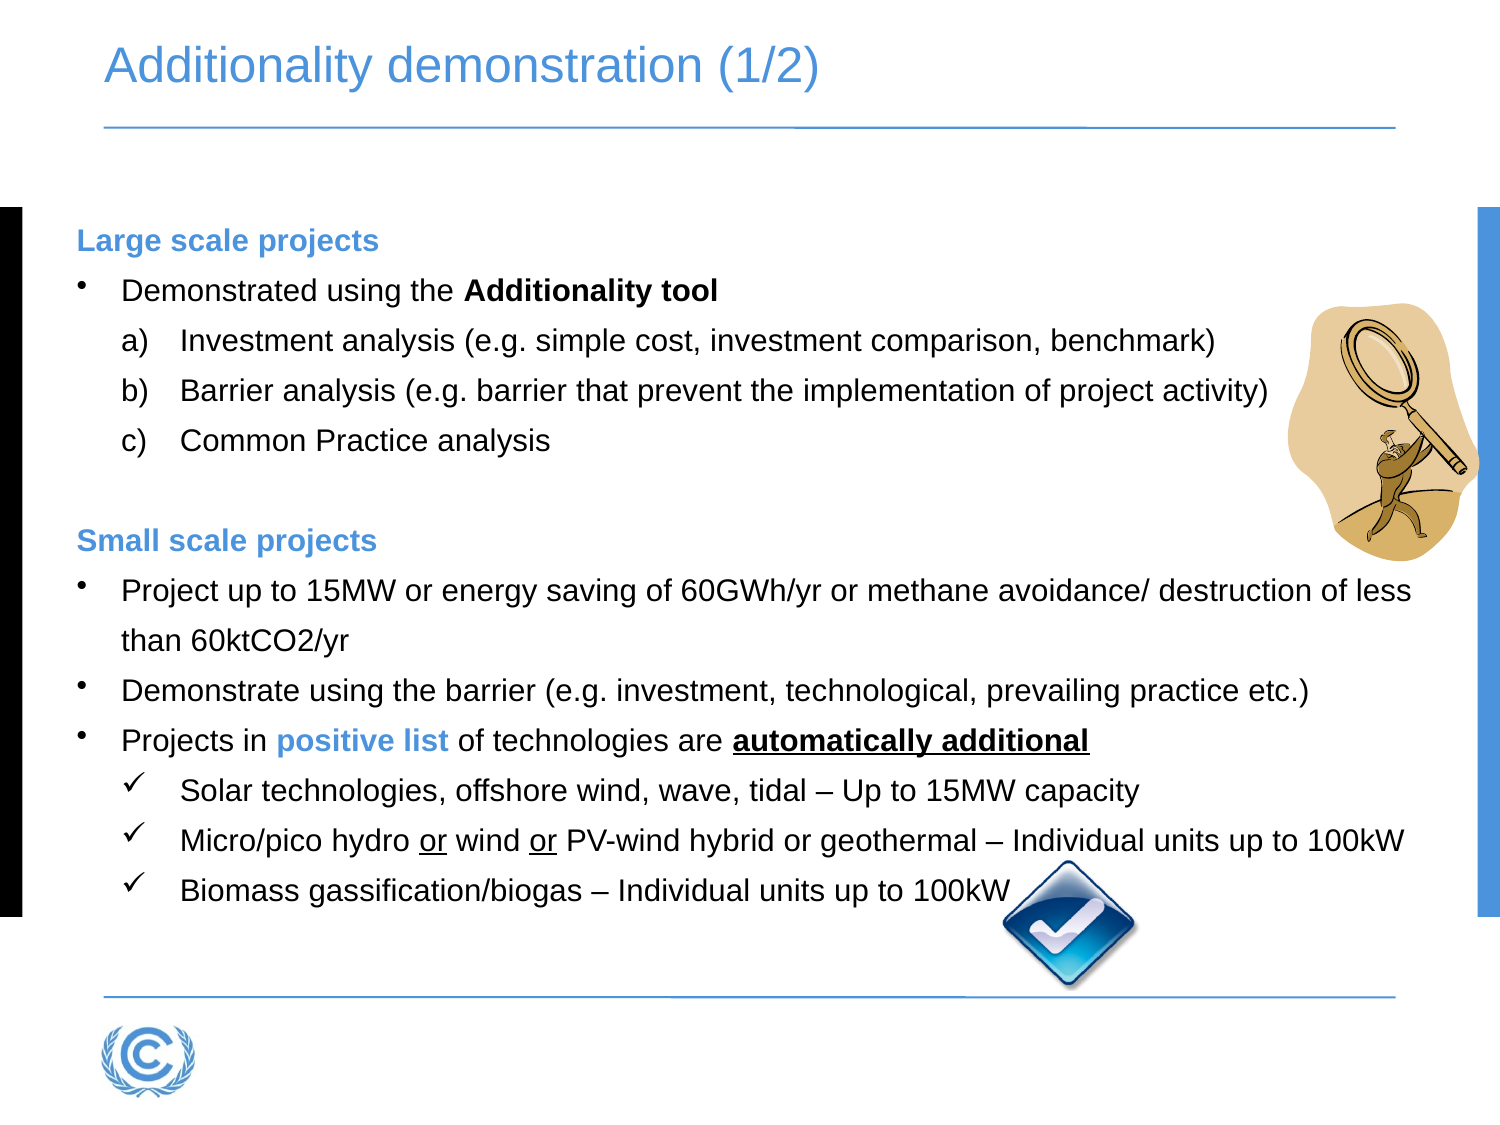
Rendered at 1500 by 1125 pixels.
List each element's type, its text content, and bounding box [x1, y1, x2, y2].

picture [997, 855, 1140, 991]
picture [101, 1001, 209, 1108]
picture [1286, 302, 1480, 563]
title Additionality demonstration (1/2) [104, 50, 1396, 103]
list Large scale projects Demonstrated using the Additionality tool Investment analysis (e.g. simple cost, investment comparison, benchmark) Barrier analysis (e.g. barrier that prevent the implementation of project activity) Common Practice analysis Small scale projects Project up to 15MW or energy saving of 60GWh/yr or methane avoidance/ destruction of less than 60ktCO2/yr Demonstrate using the barrier (e.g. investment, technological, prevailing practice etc.) Projects in positive list of technologies are automatically additional Solar technologies, offshore wind, wave, tidal – Up to 15MW capacity Micro/pico hydro or wind or PV-wind hybrid or geothermal – Individual units up to 100kW Biomass gassification/biogas – Individual units up to 100kW [76, 207, 1424, 918]
